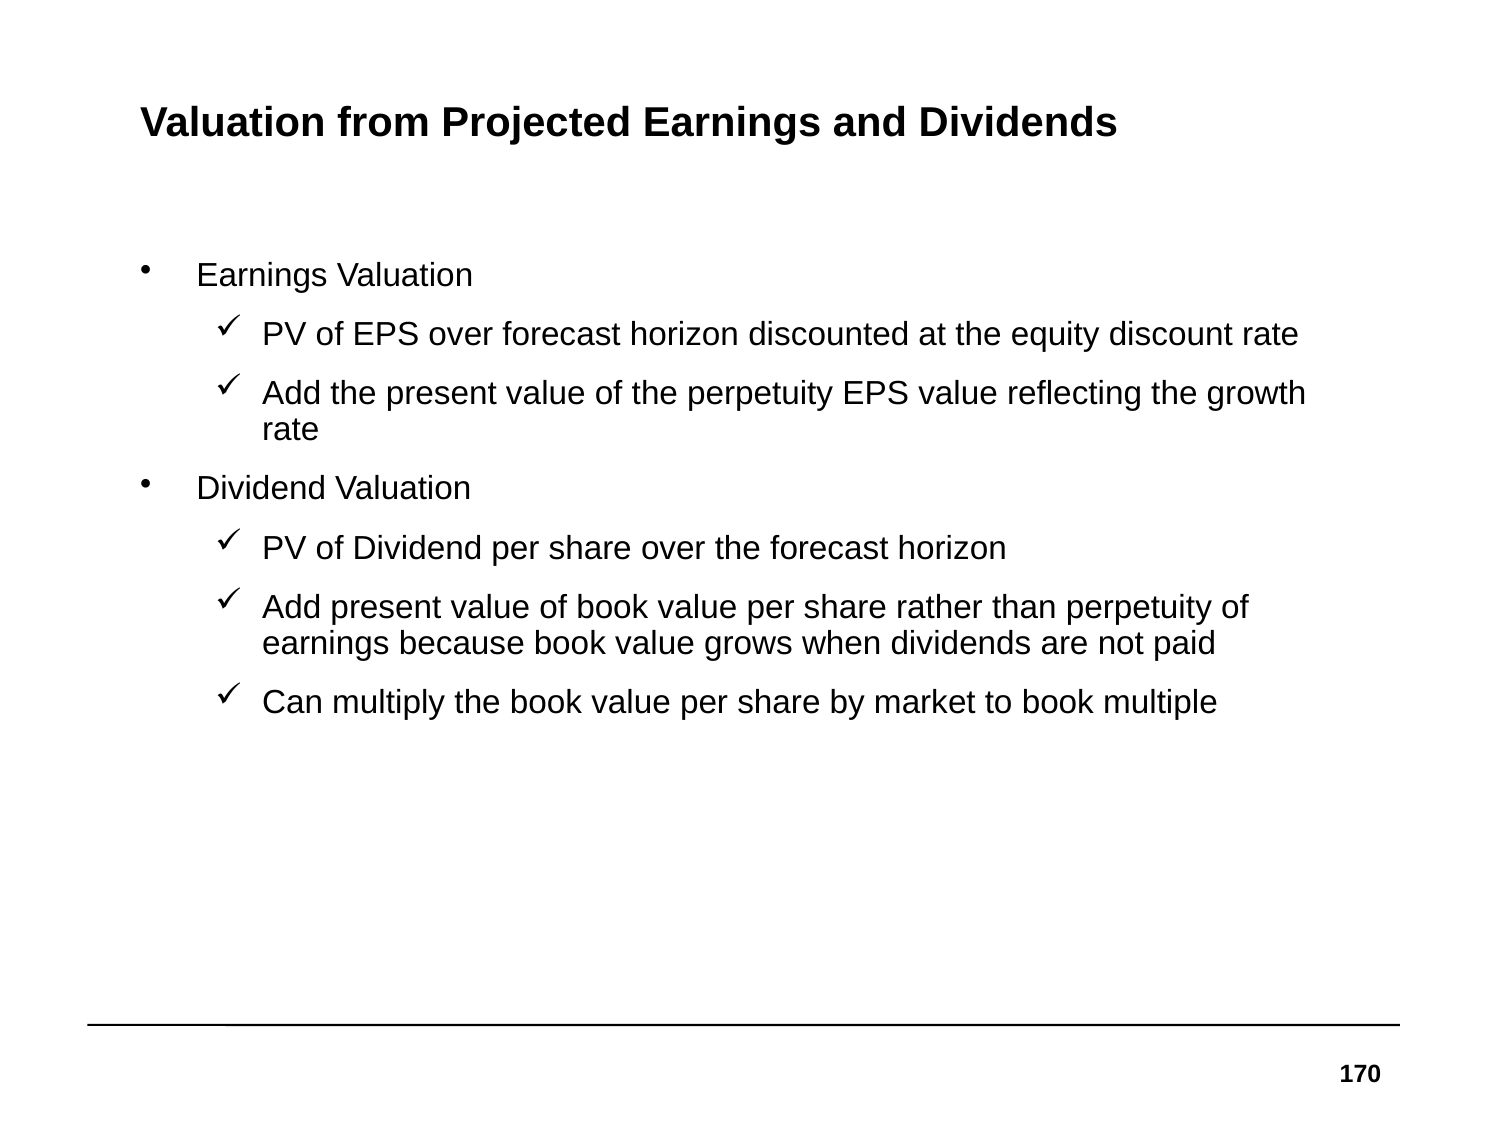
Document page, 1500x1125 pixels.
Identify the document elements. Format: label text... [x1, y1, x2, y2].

list Earnings Valuation PV of EPS over forecast horizon discounted at the equity discount rate Add the present value of the perpetuity EPS value reflecting the growth rate Dividend Valuation PV of Dividend per share over the forecast horizon Add present value of book value per share rather than perpetuity of earnings because book value grows when dividends are not paid Can multiply the book value per share by market to book multiple [125, 249, 1338, 1000]
title Valuation from Projected Earnings and Dividends [125, 87, 1375, 225]
